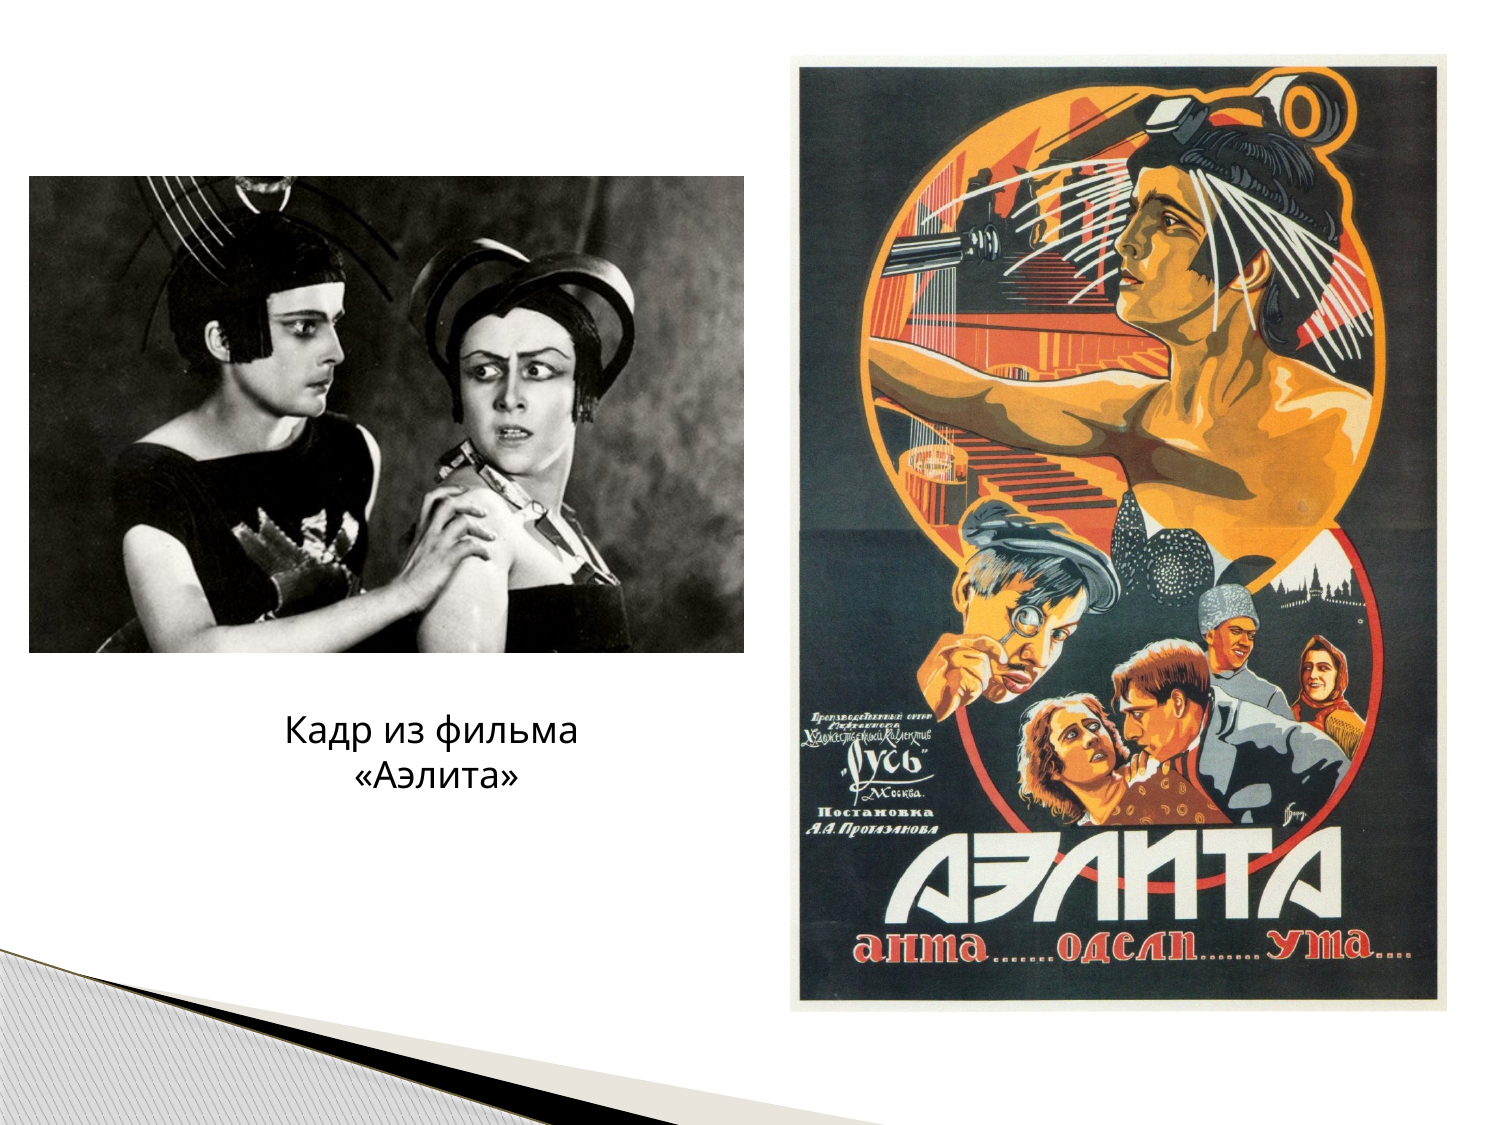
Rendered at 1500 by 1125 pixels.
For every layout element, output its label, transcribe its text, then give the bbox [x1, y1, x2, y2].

picture [790, 54, 1448, 1012]
picture [29, 175, 745, 653]
text_box Кадр из фильма «Аэлита» [219, 698, 644, 804]
